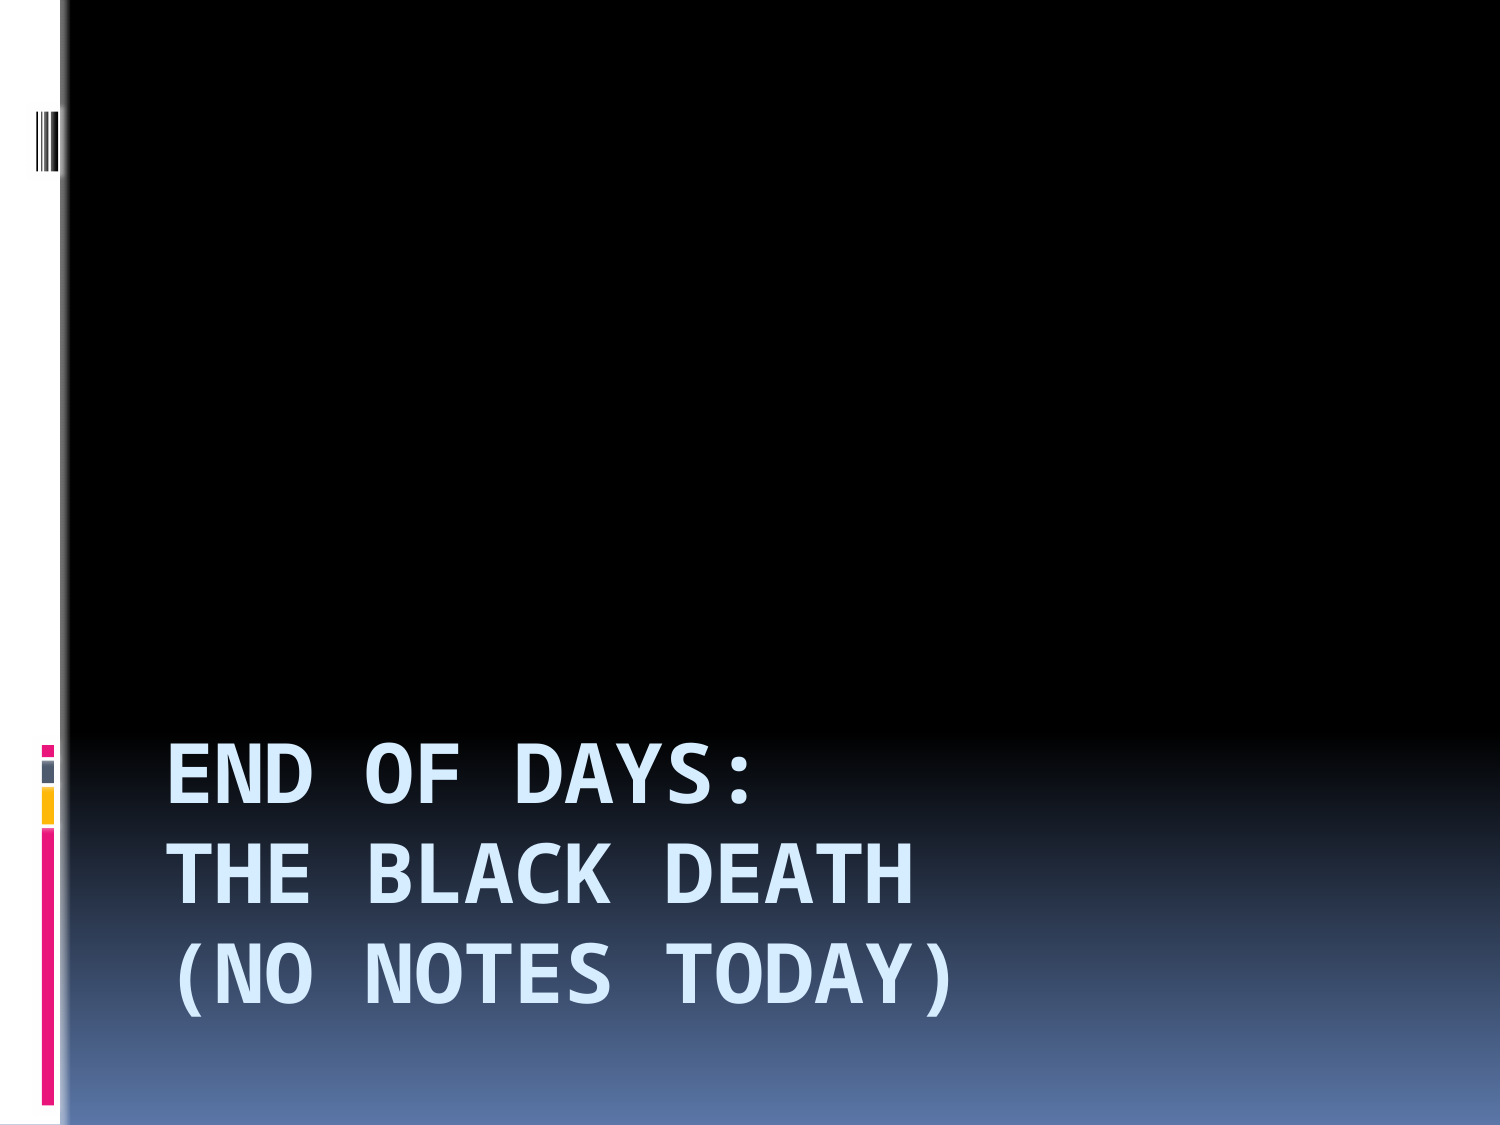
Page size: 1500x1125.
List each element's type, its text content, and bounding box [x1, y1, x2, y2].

title End of Days: The Black Death (No Notes Today) [150, 712, 1425, 1037]
